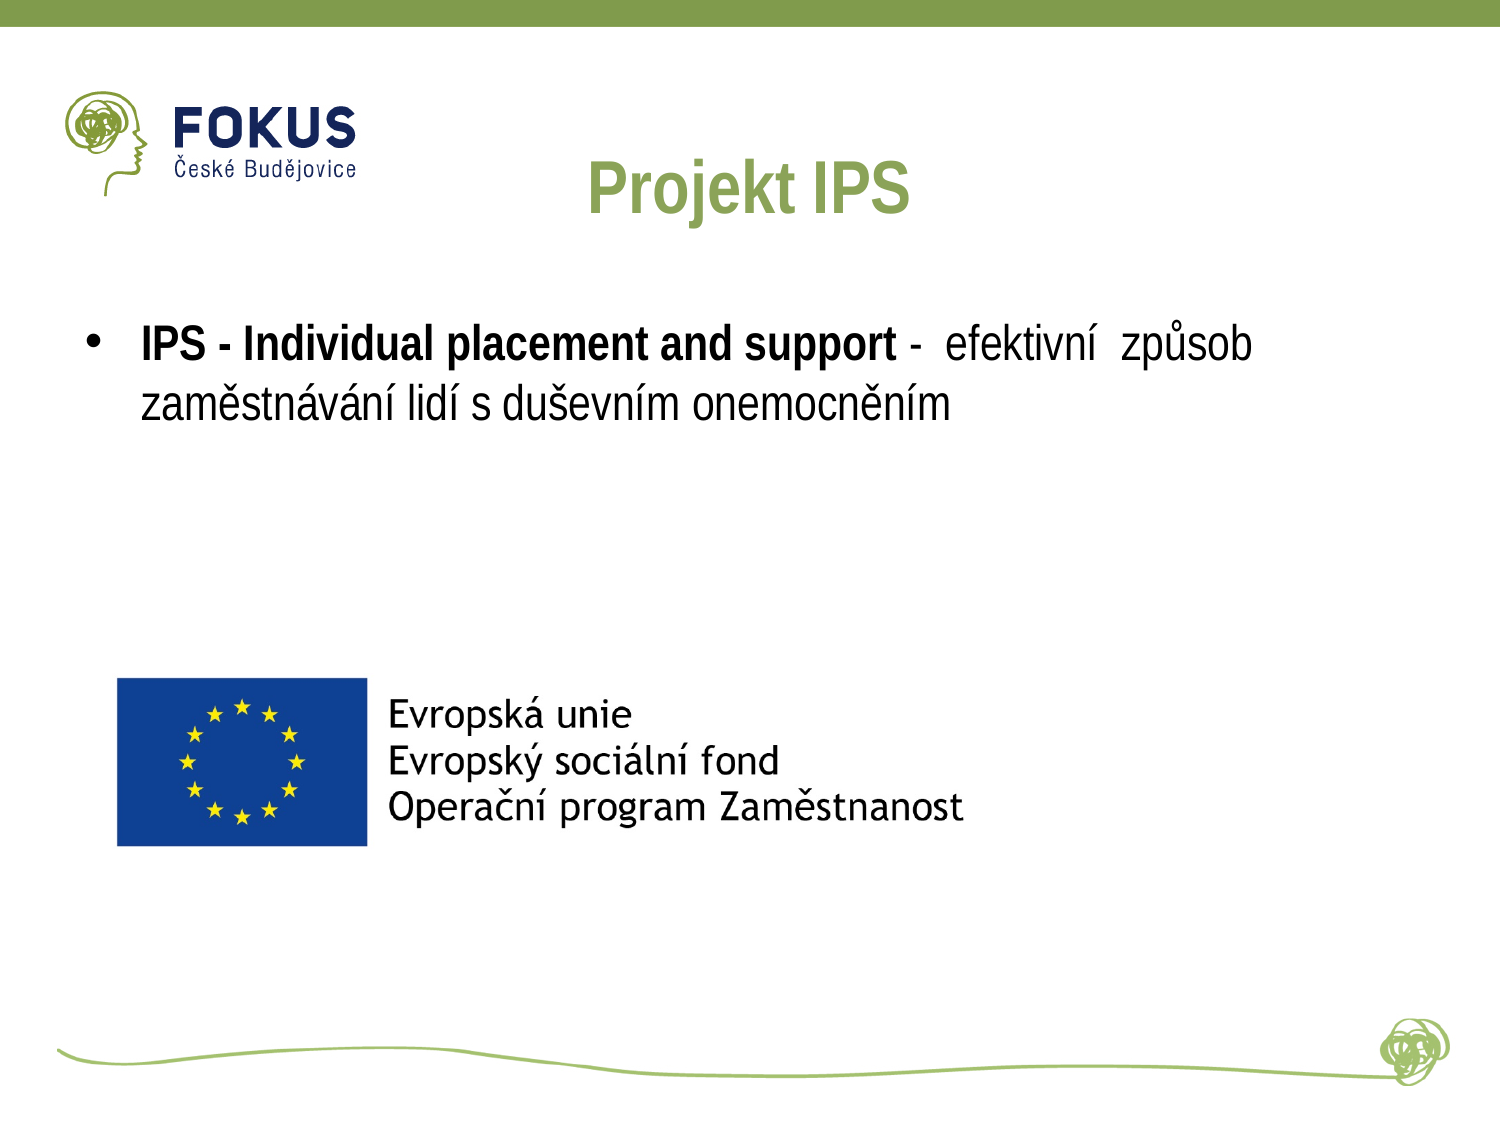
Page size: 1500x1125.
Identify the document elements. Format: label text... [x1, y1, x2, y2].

list IPS - Individual placement and support - efektivní způsob zaměstnávání lidí s duševním onemocněním [69, 302, 1421, 1046]
picture [0, 0, 1500, 1125]
title Projekt IPS [74, 89, 1426, 278]
